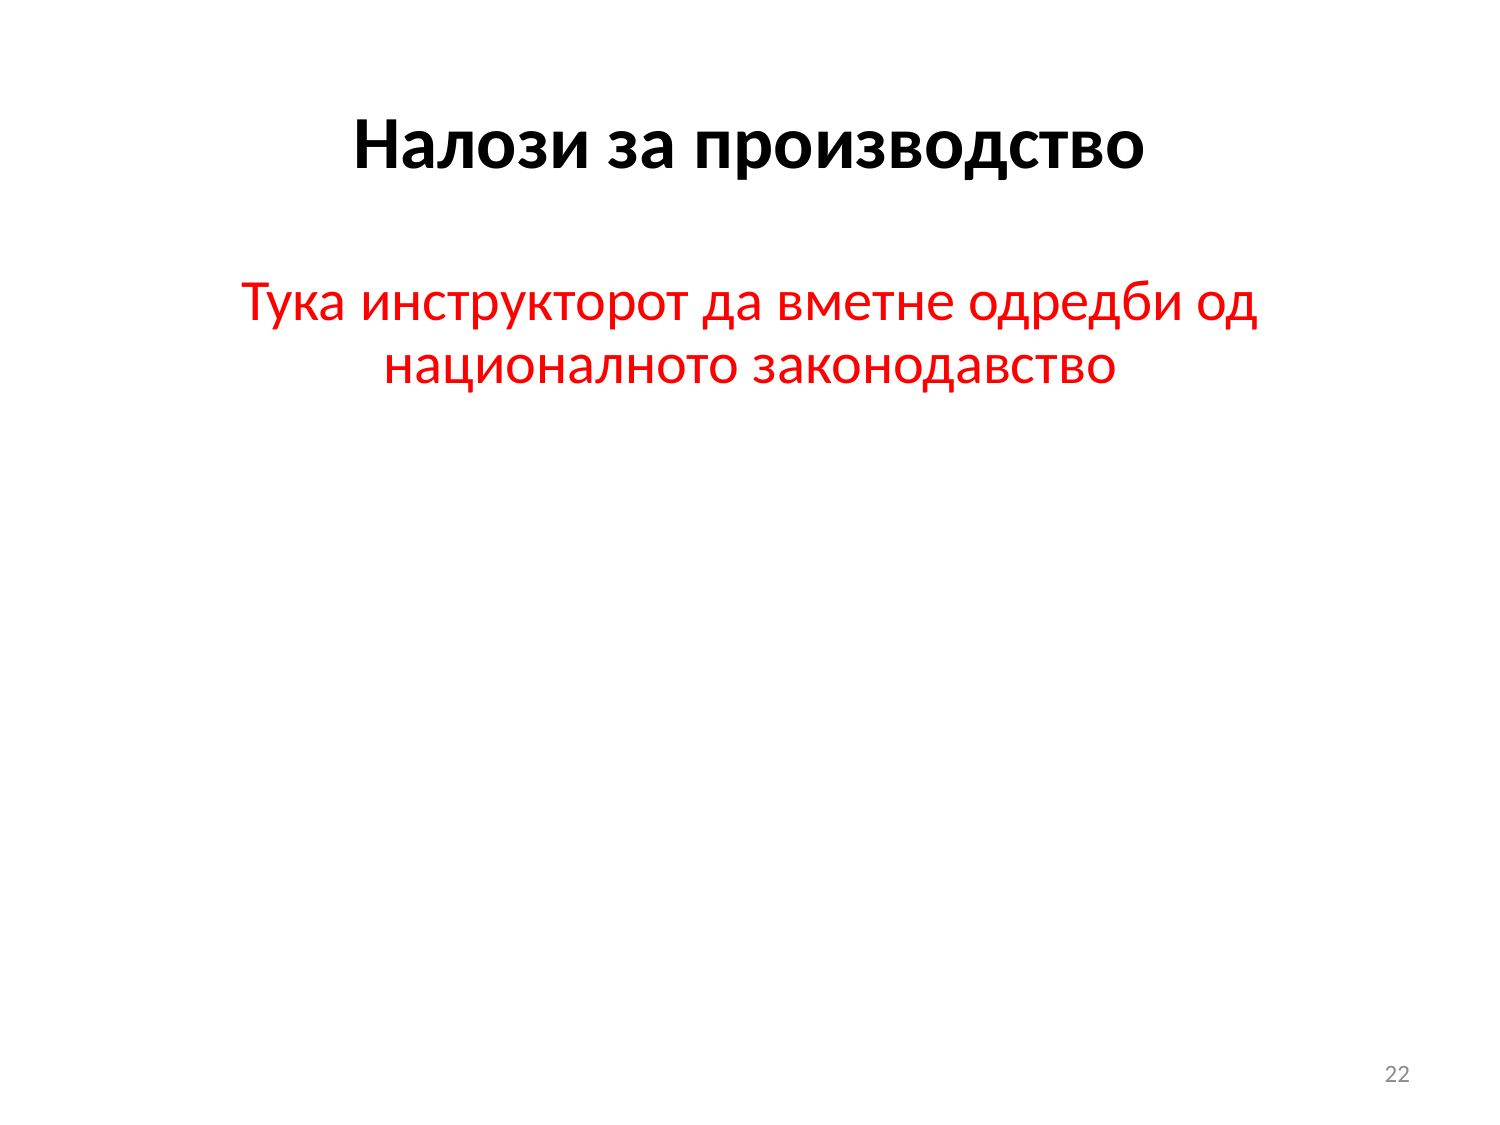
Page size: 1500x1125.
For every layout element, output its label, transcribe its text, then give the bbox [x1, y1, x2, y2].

slide_number 22 [1074, 1042, 1425, 1103]
list Тука инструкторот да вметне одредби од националното законодавство [75, 262, 1425, 1005]
title Налози за производство [75, 45, 1425, 233]
